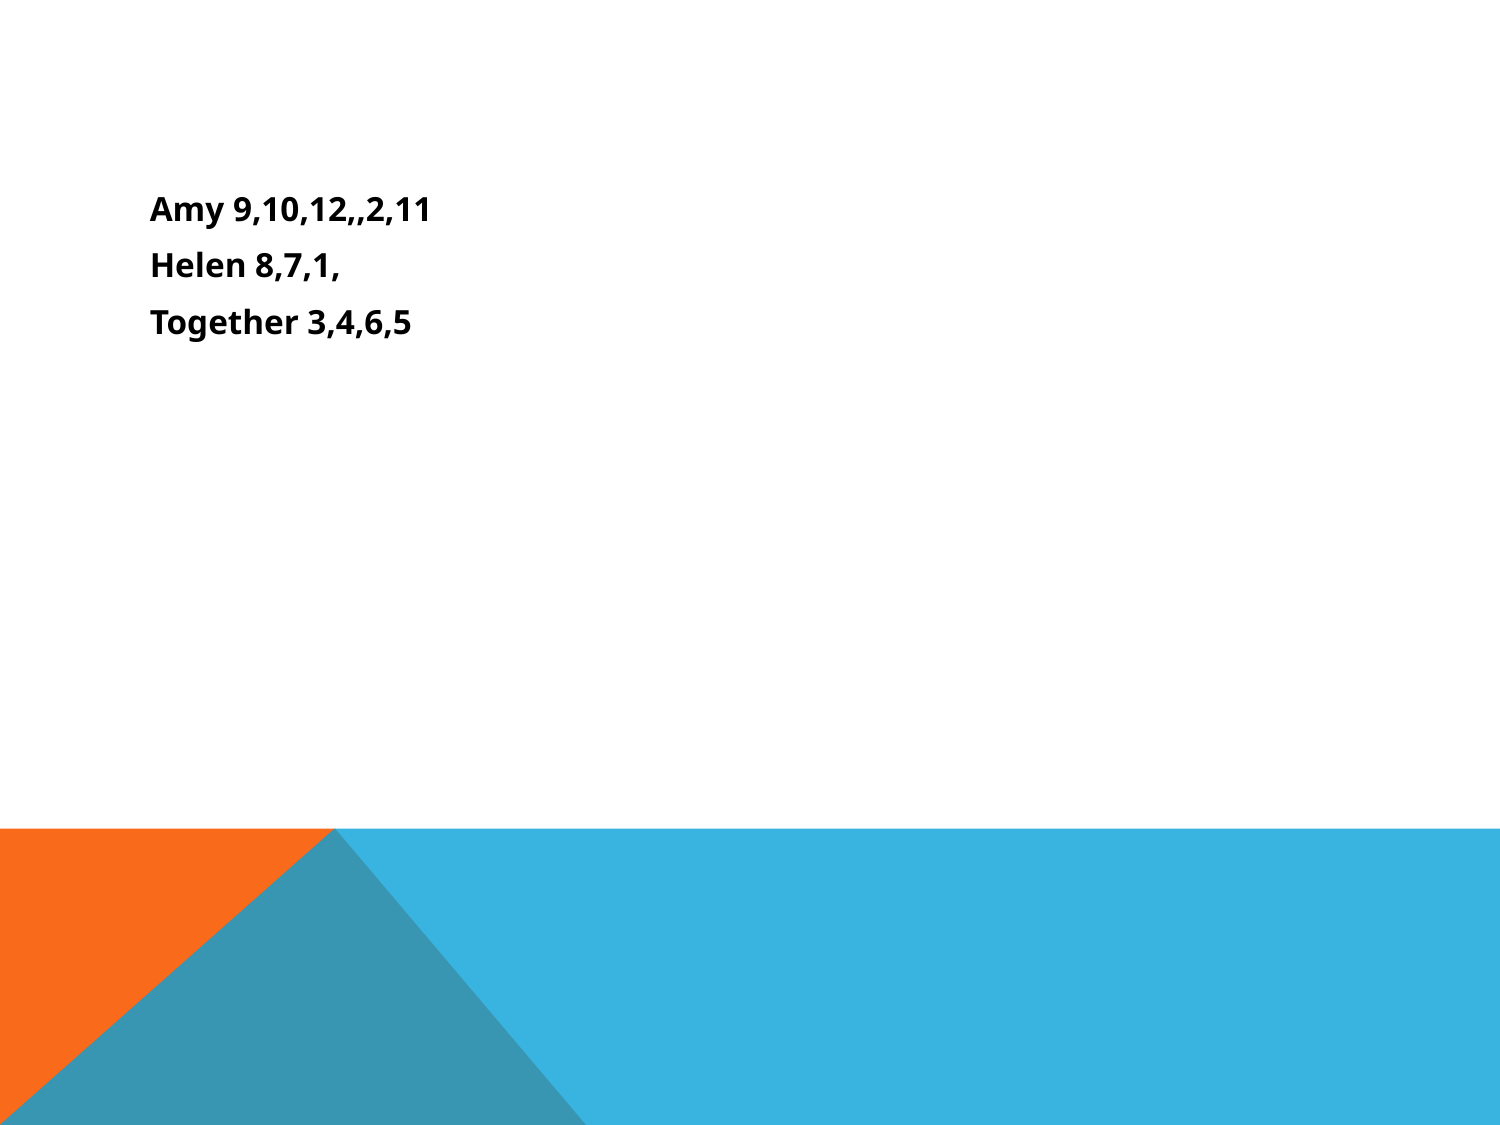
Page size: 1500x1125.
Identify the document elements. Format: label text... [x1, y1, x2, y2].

list Amy 9,10,12,,2,11 Helen 8,7,1, Together 3,4,6,5 [134, 180, 1369, 768]
